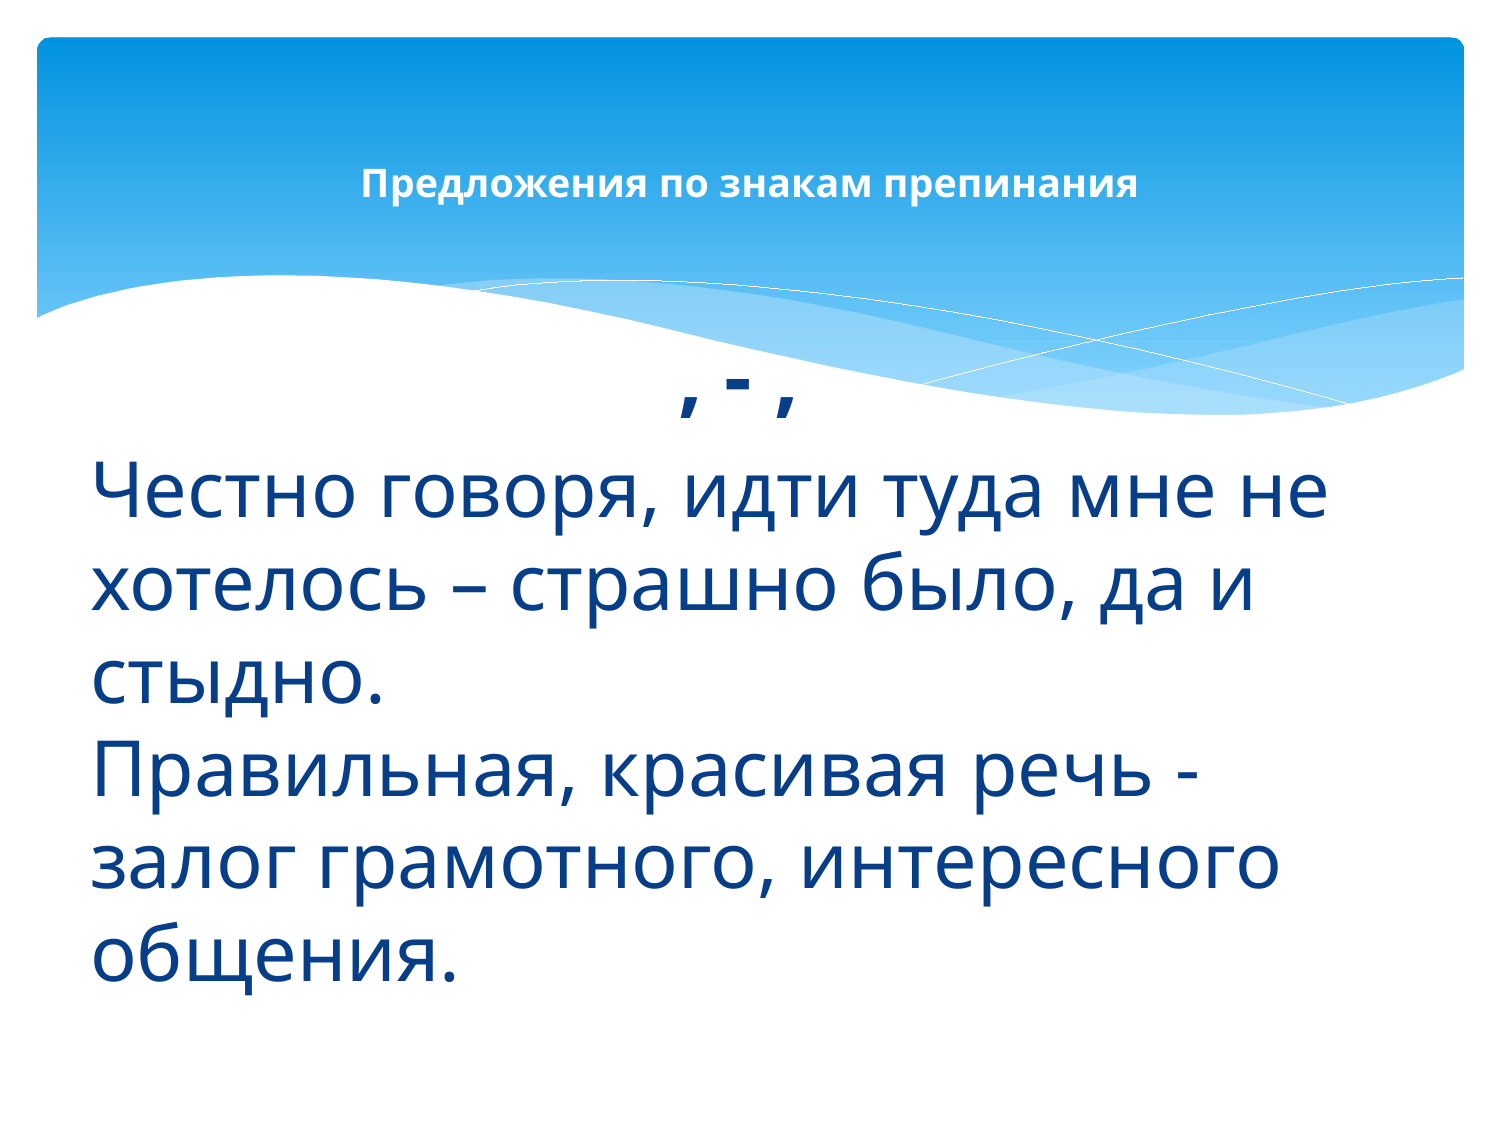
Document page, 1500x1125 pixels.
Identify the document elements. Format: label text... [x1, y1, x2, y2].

title Предложения по знакам препинания [75, 55, 1425, 261]
list , - , Честно говоря, идти туда мне не хотелось – страшно было, да и стыдно. Правильная, красивая речь - залог грамотного, интересного общения. [75, 314, 1425, 1005]
